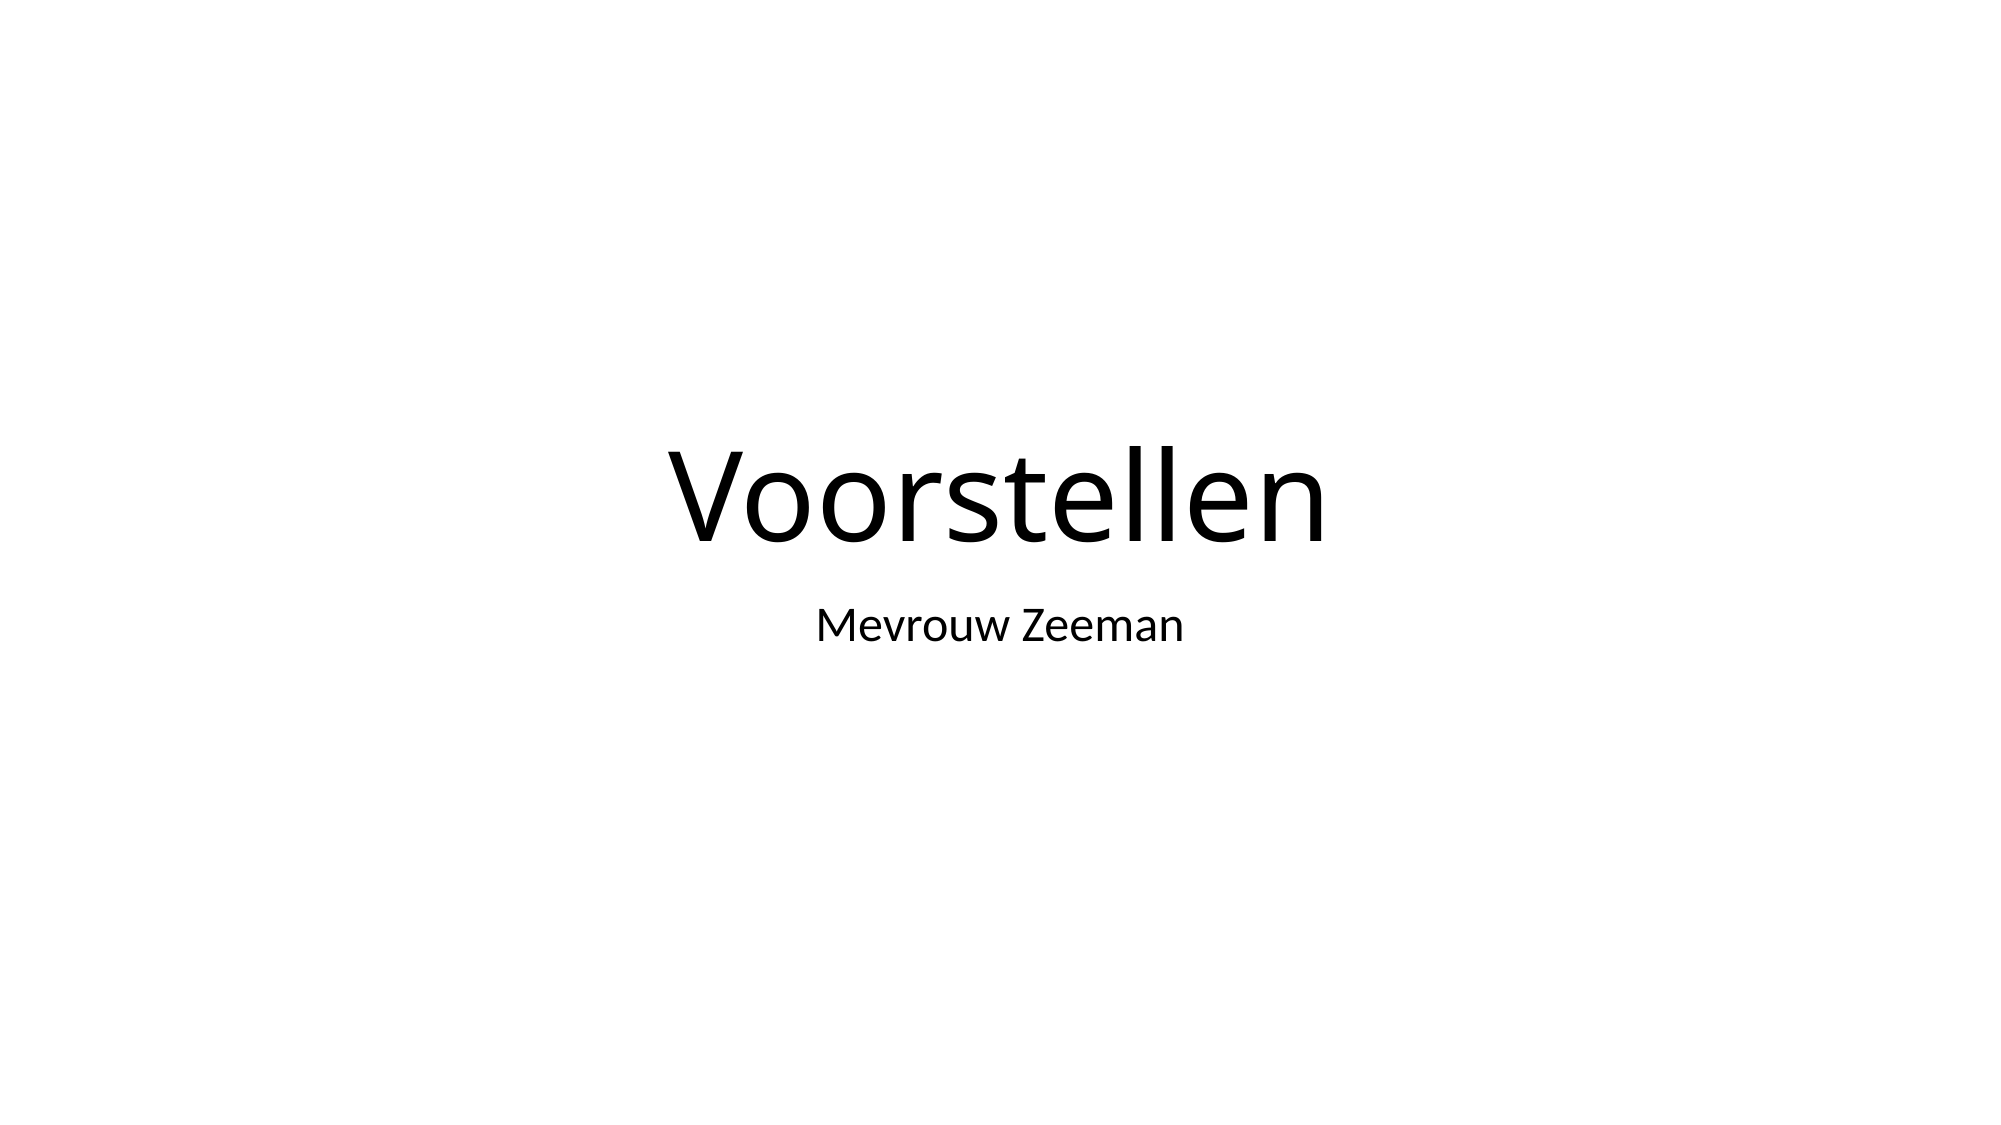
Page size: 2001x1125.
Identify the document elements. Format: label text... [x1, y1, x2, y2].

subtitle Mevrouw Zeeman [249, 590, 1750, 863]
title Voorstellen [249, 184, 1750, 576]
